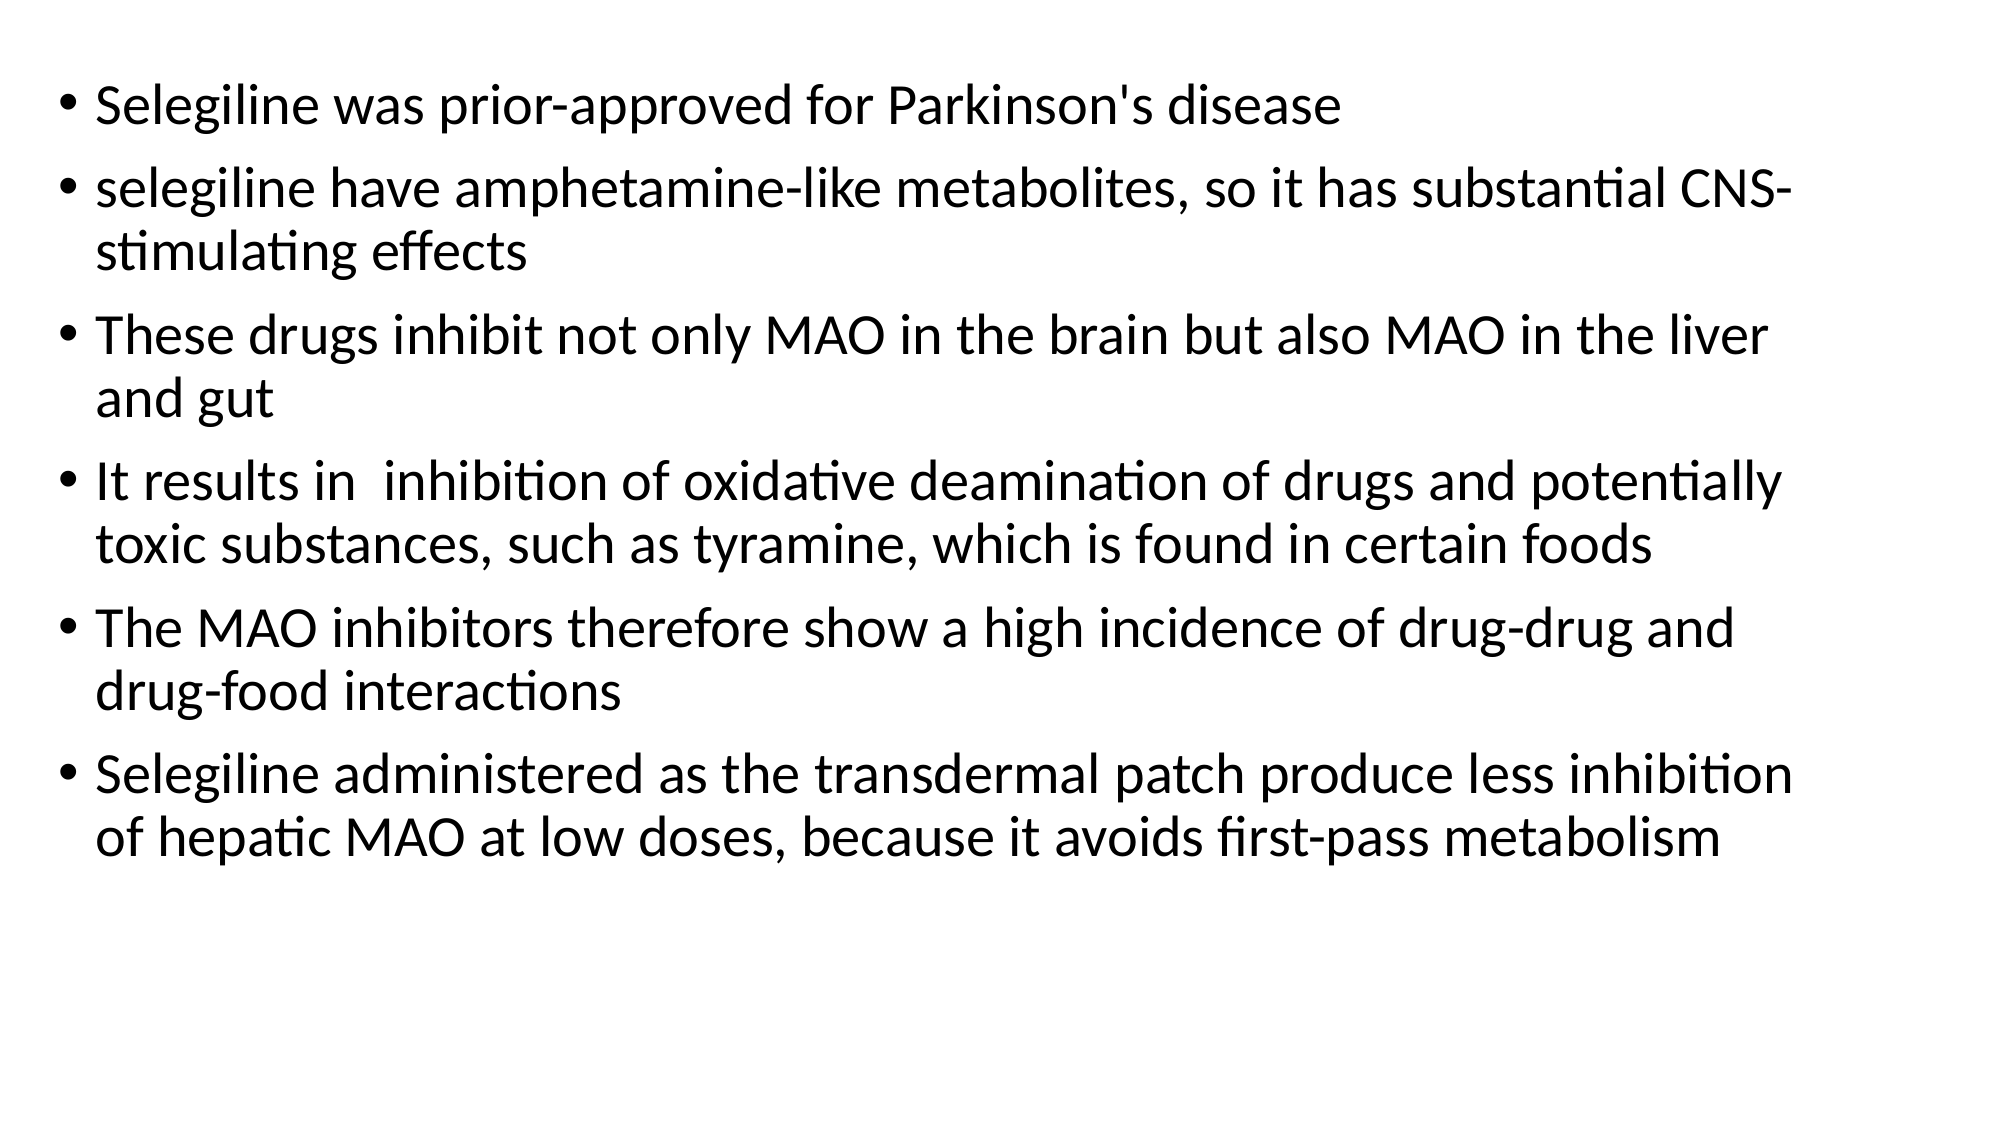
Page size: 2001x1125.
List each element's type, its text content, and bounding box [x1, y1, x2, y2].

list Selegiline was prior-approved for Parkinson's disease selegiline have amphetamine-like metabolites, so it has substantial CNS-stimulating effects These drugs inhibit not only MAO in the brain but also MAO in the liver and gut It results in inhibition of oxidative deamination of drugs and potentially toxic substances, such as tyramine, which is found in certain foods The MAO inhibitors therefore show a high incidence of drug-drug and drug-food interactions Selegiline administered as the transdermal patch produce less inhibition of hepatic MAO at low doses, because it avoids first-pass metabolism [43, 66, 1863, 1014]
